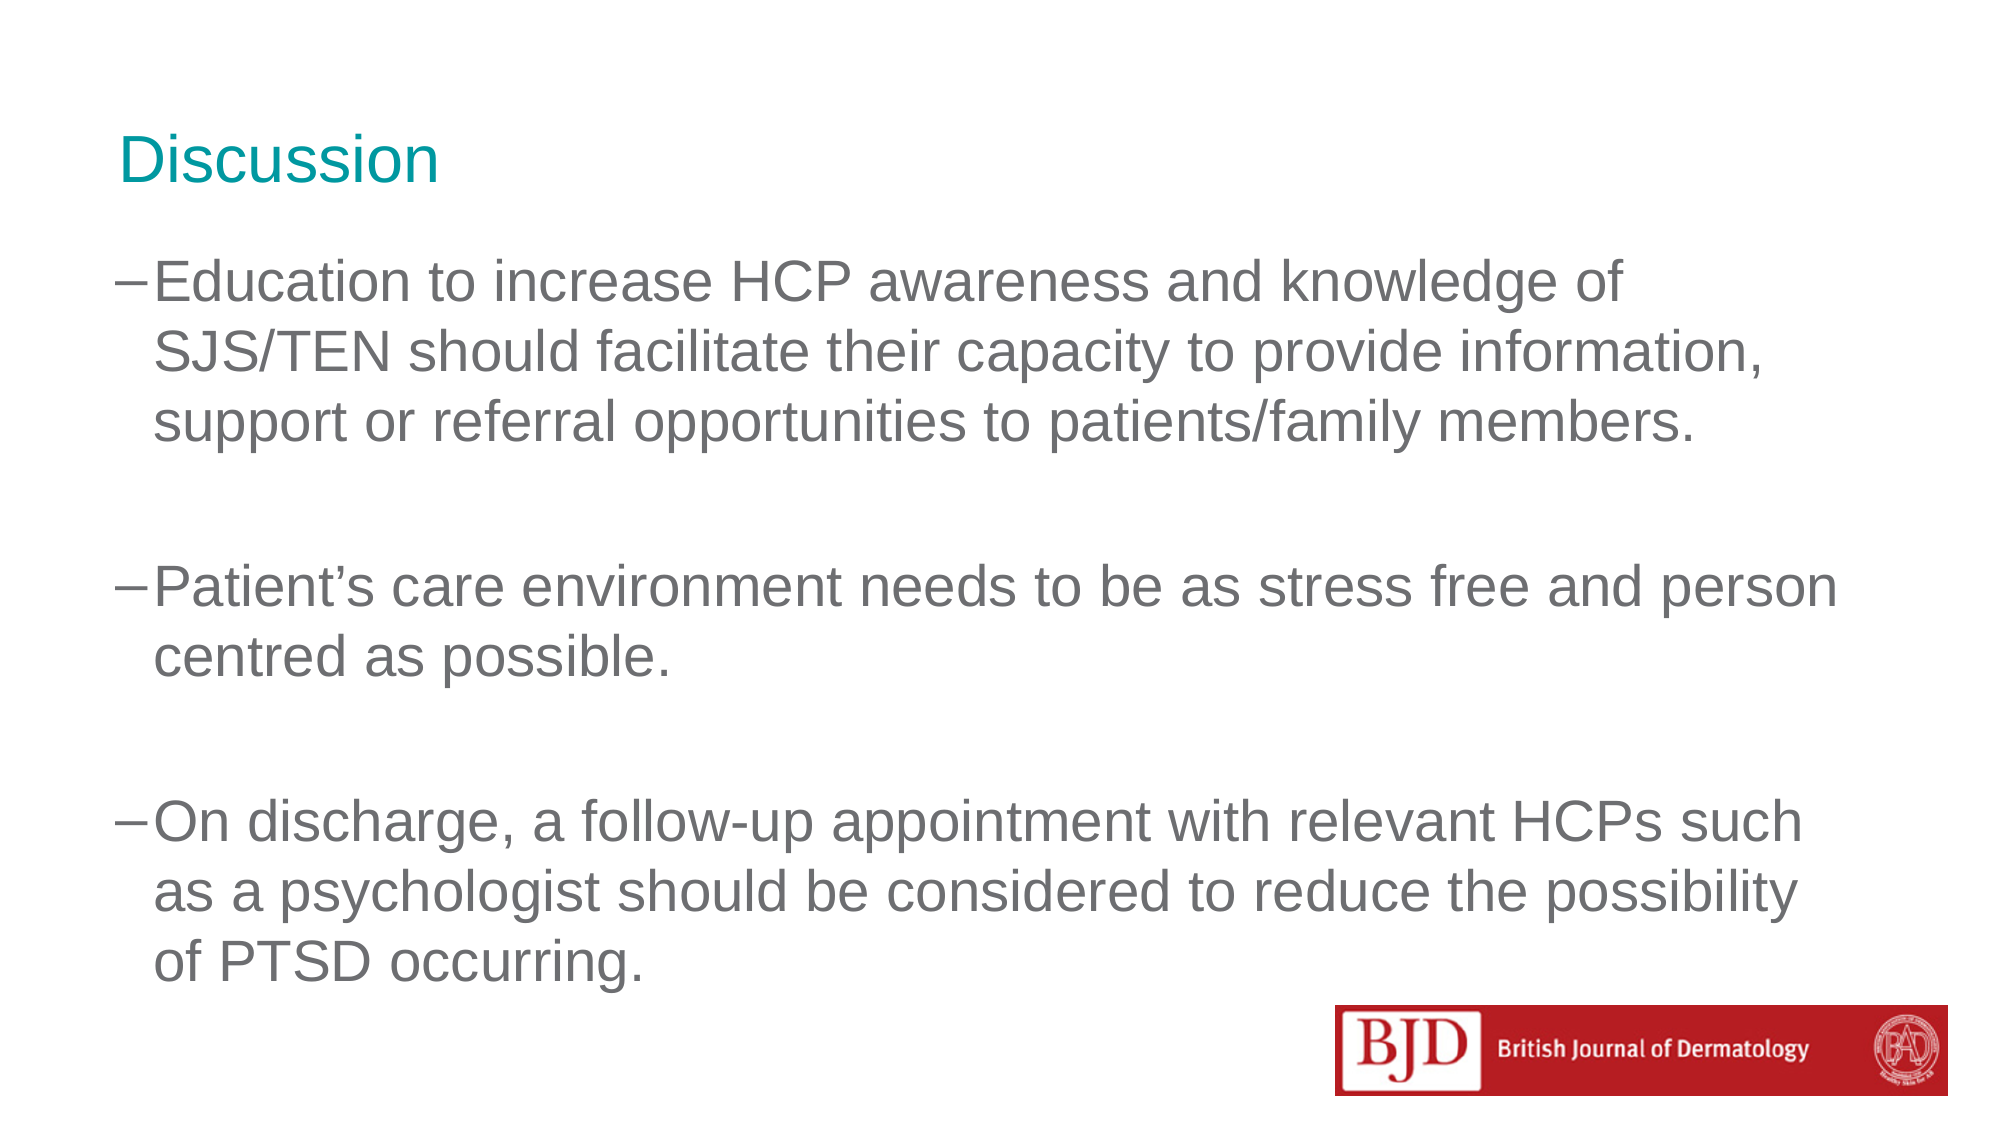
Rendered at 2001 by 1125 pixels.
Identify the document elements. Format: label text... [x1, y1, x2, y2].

title Discussion [118, 113, 1885, 197]
list Education to increase HCP awareness and knowledge of SJS/TEN should facilitate their capacity to provide information, support or referral opportunities to patients/family members. Patient’s care environment needs to be as stress free and person centred as possible. On discharge, a follow-up appointment with relevant HCPs such as a psychologist should be considered to reduce the possibility of PTSD occurring. [79, 243, 1848, 996]
picture [1335, 1005, 1948, 1096]
